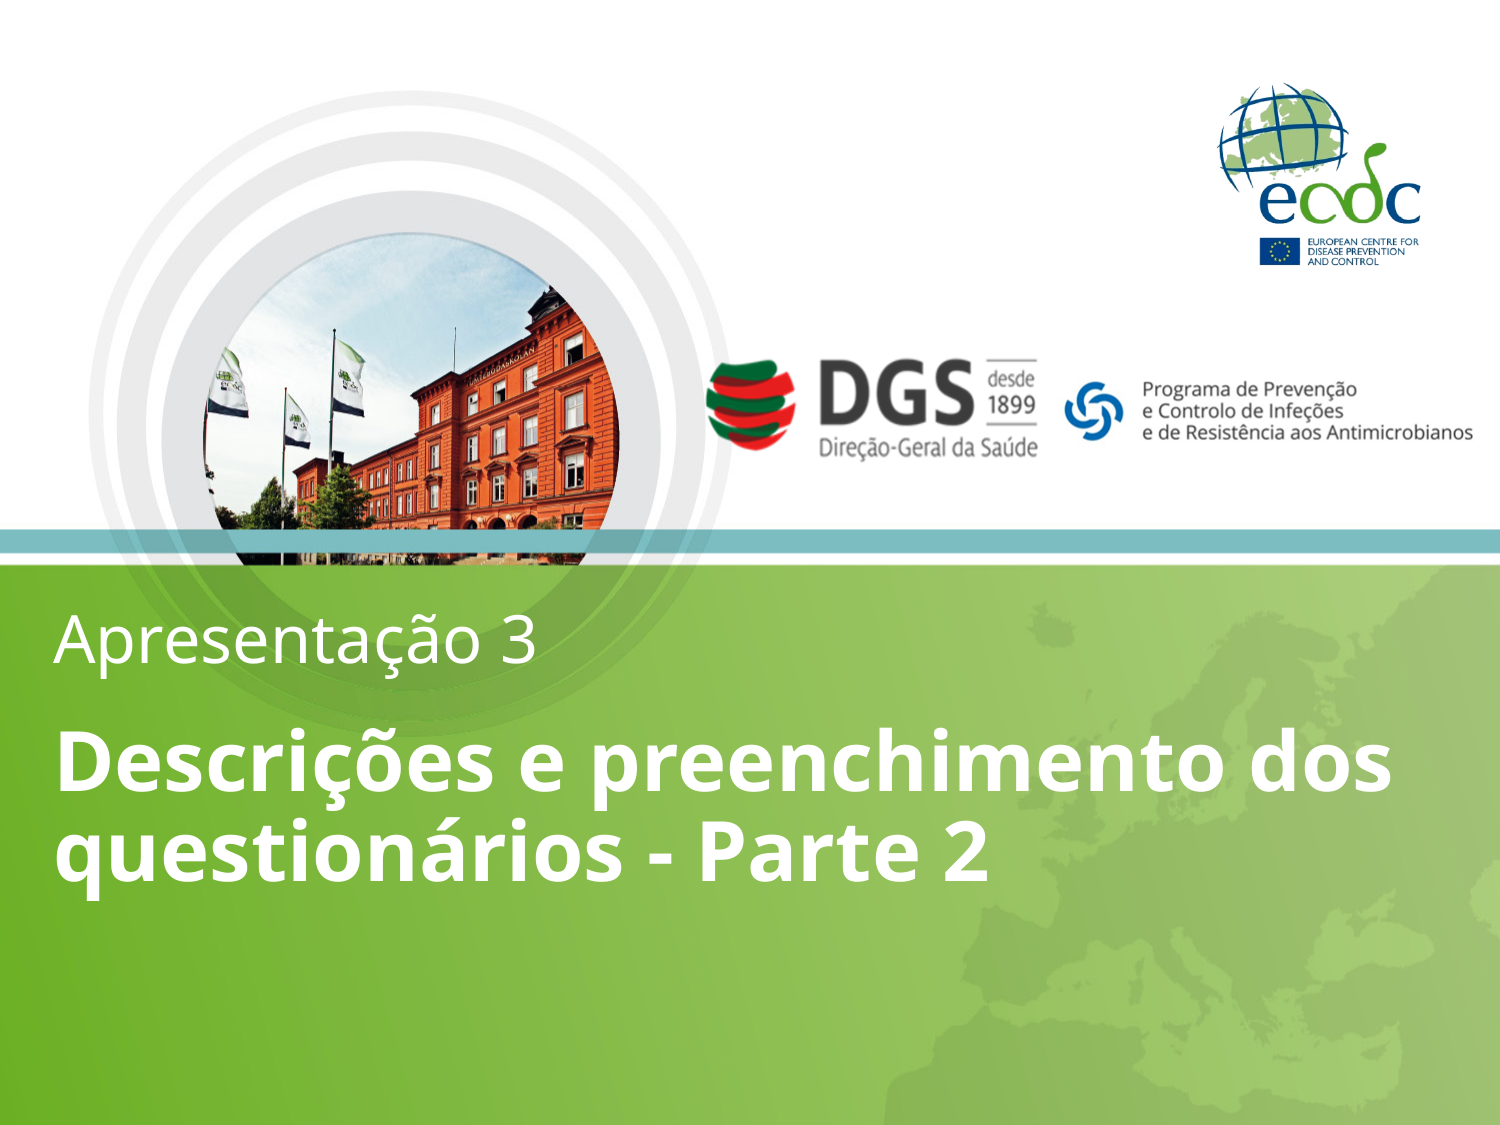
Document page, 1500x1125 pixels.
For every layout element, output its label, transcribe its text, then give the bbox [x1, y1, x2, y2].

text_box Descrições e preenchimento dos questionários - Parte 2 [53, 719, 1441, 885]
picture [0, 2, 1500, 1125]
text_box Apresentação 3 [53, 605, 1441, 691]
